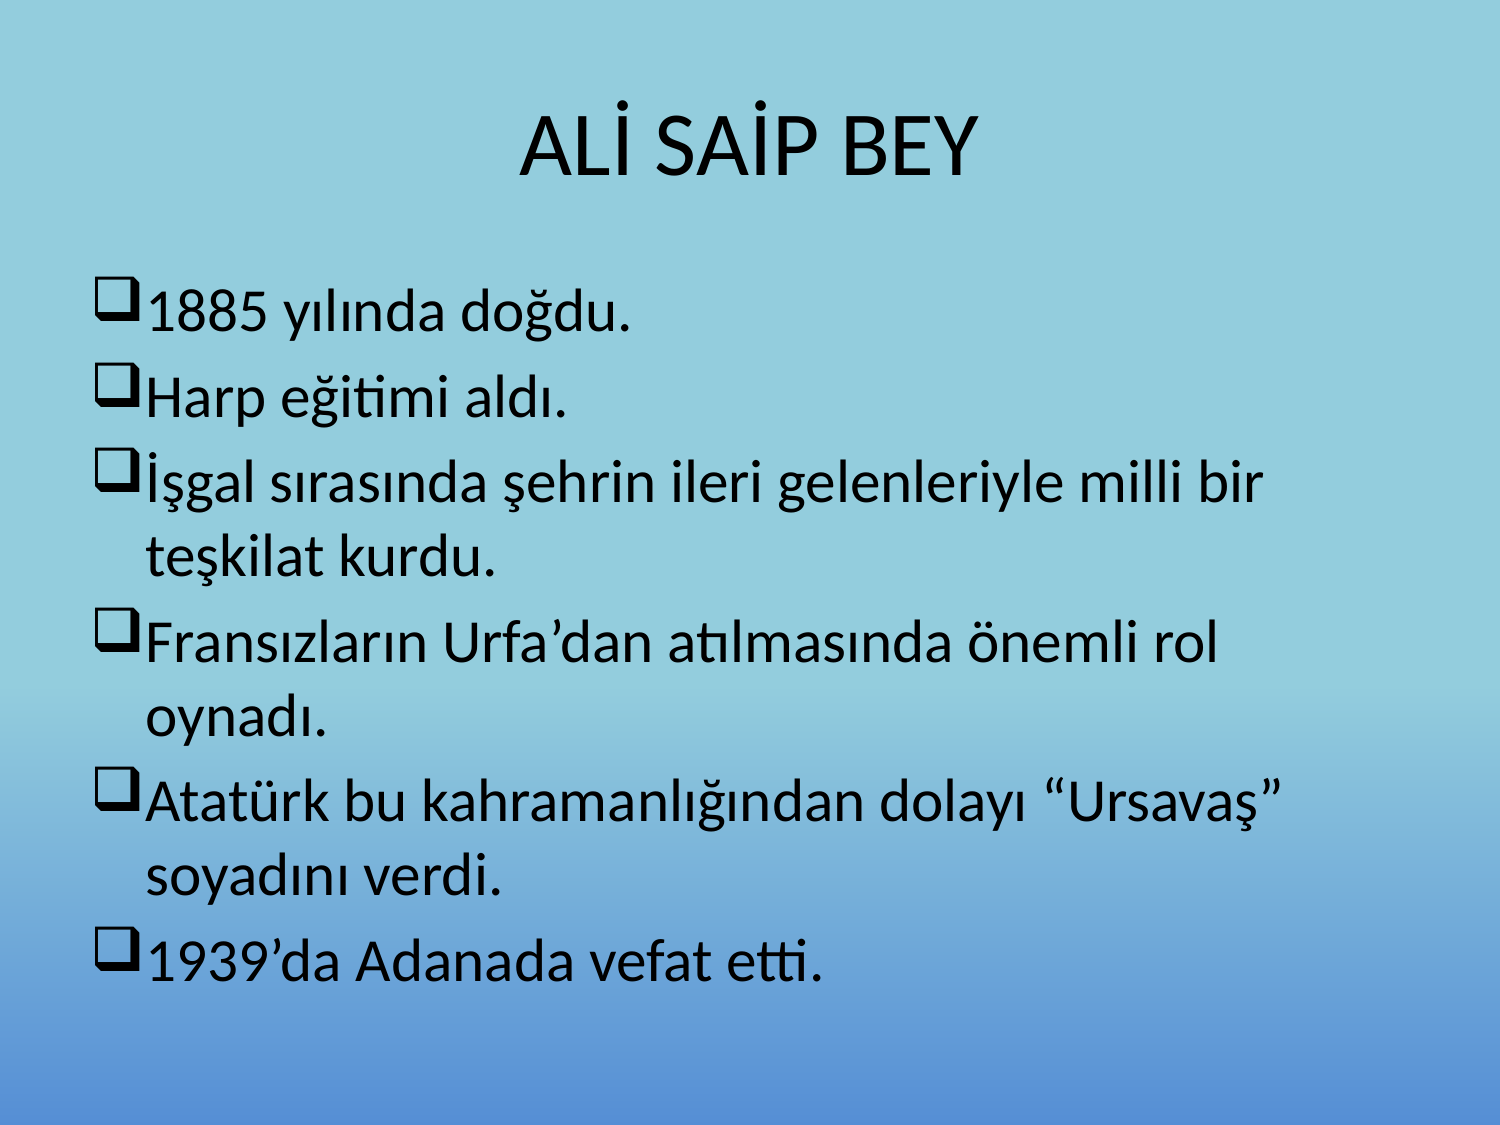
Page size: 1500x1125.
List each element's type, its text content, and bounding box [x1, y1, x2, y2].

list 1885 yılında doğdu. Harp eğitimi aldı. İşgal sırasında şehrin ileri gelenleriyle milli bir teşkilat kurdu. Fransızların Urfa’dan atılmasında önemli rol oynadı. Atatürk bu kahramanlığından dolayı “Ursavaş” soyadını verdi. 1939’da Adanada vefat etti. [75, 262, 1425, 1005]
title ALİ SAİP BEY [75, 45, 1425, 233]
